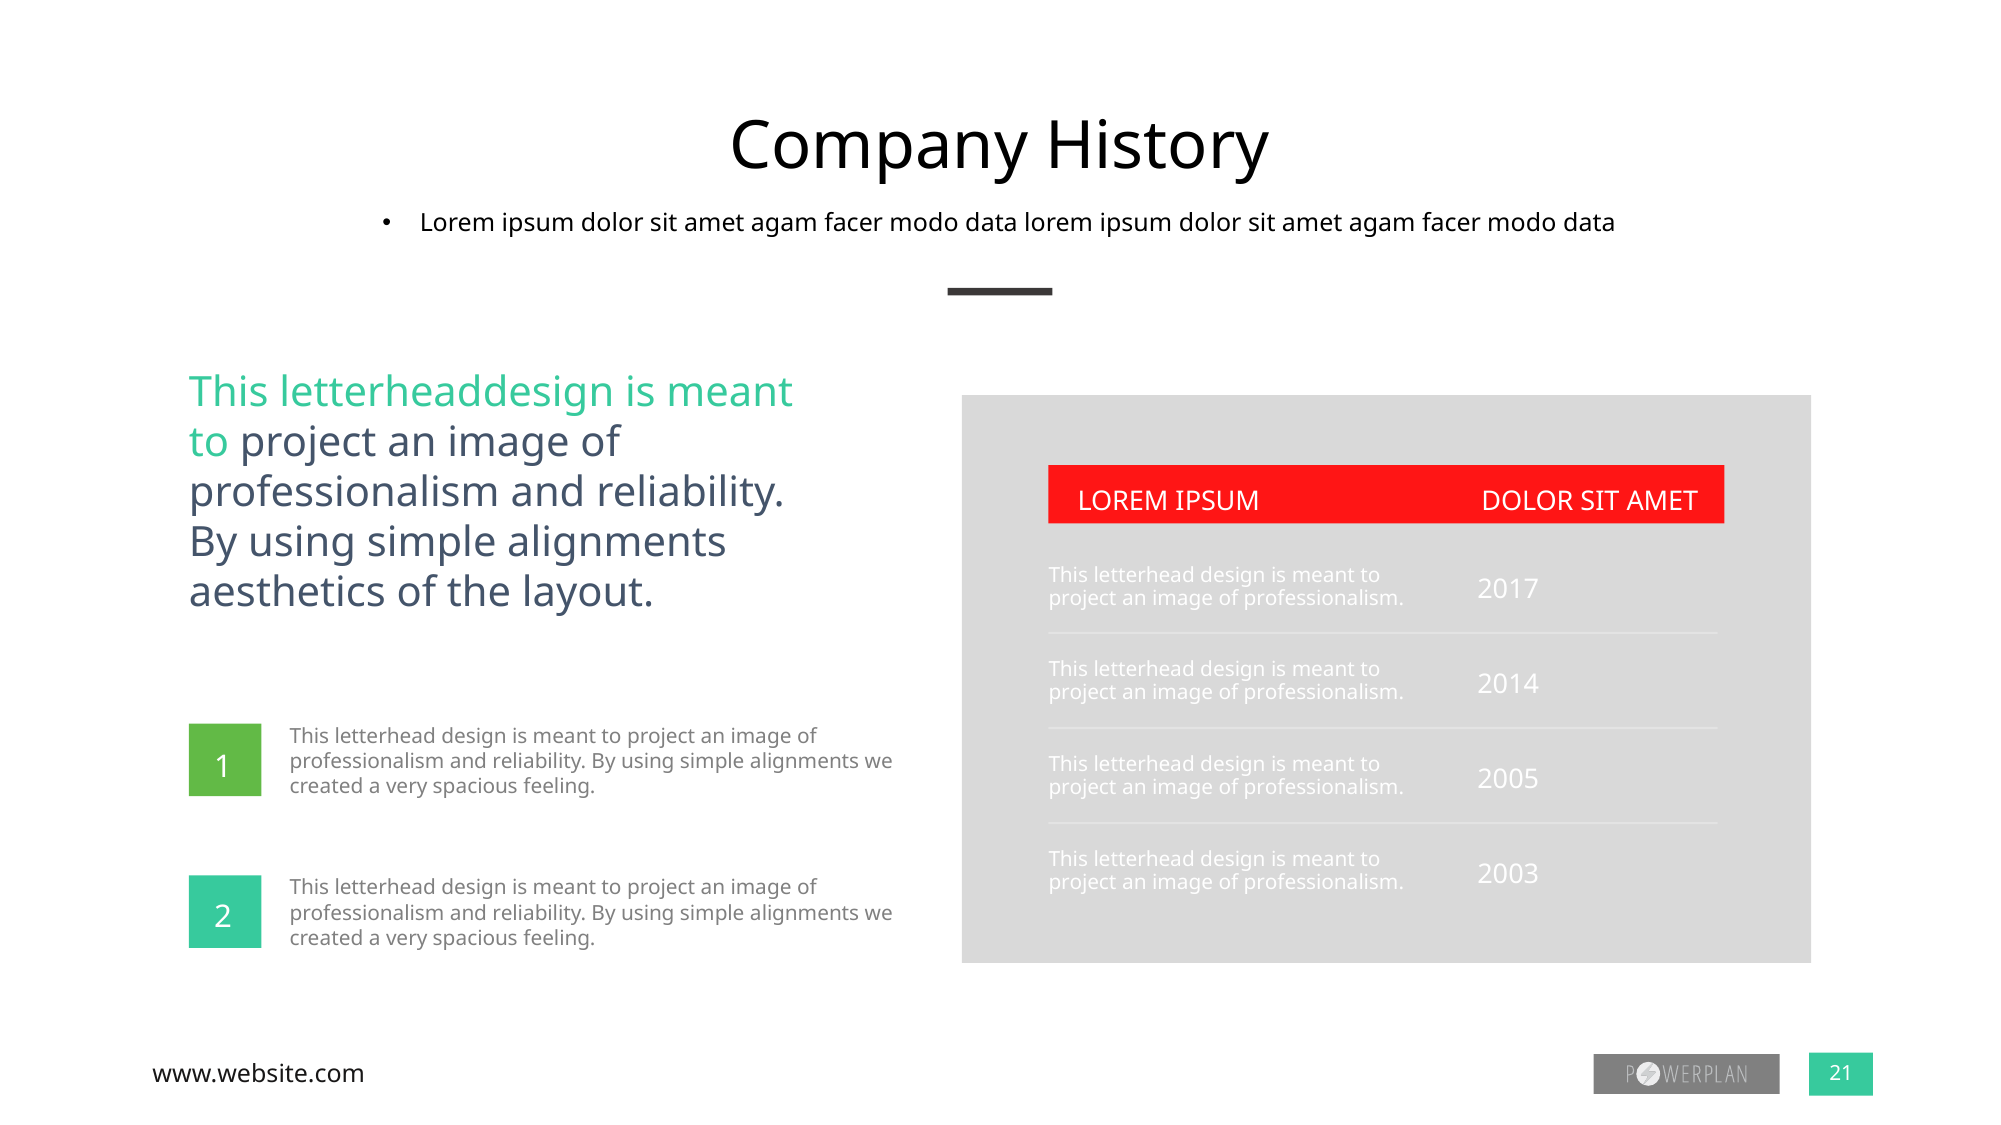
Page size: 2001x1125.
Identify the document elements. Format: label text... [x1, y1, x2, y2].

slide_number www.website.com [137, 1042, 391, 1103]
title Company History [137, 96, 1863, 198]
picture [961, 395, 1812, 963]
list Lorem ipsum dolor sit amet agam facer modo data lorem ipsum dolor sit amet agam facer modo data [137, 202, 1863, 246]
text_box [947, 287, 1053, 296]
slide_number 21 [1809, 1052, 1873, 1096]
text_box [188, 395, 899, 963]
